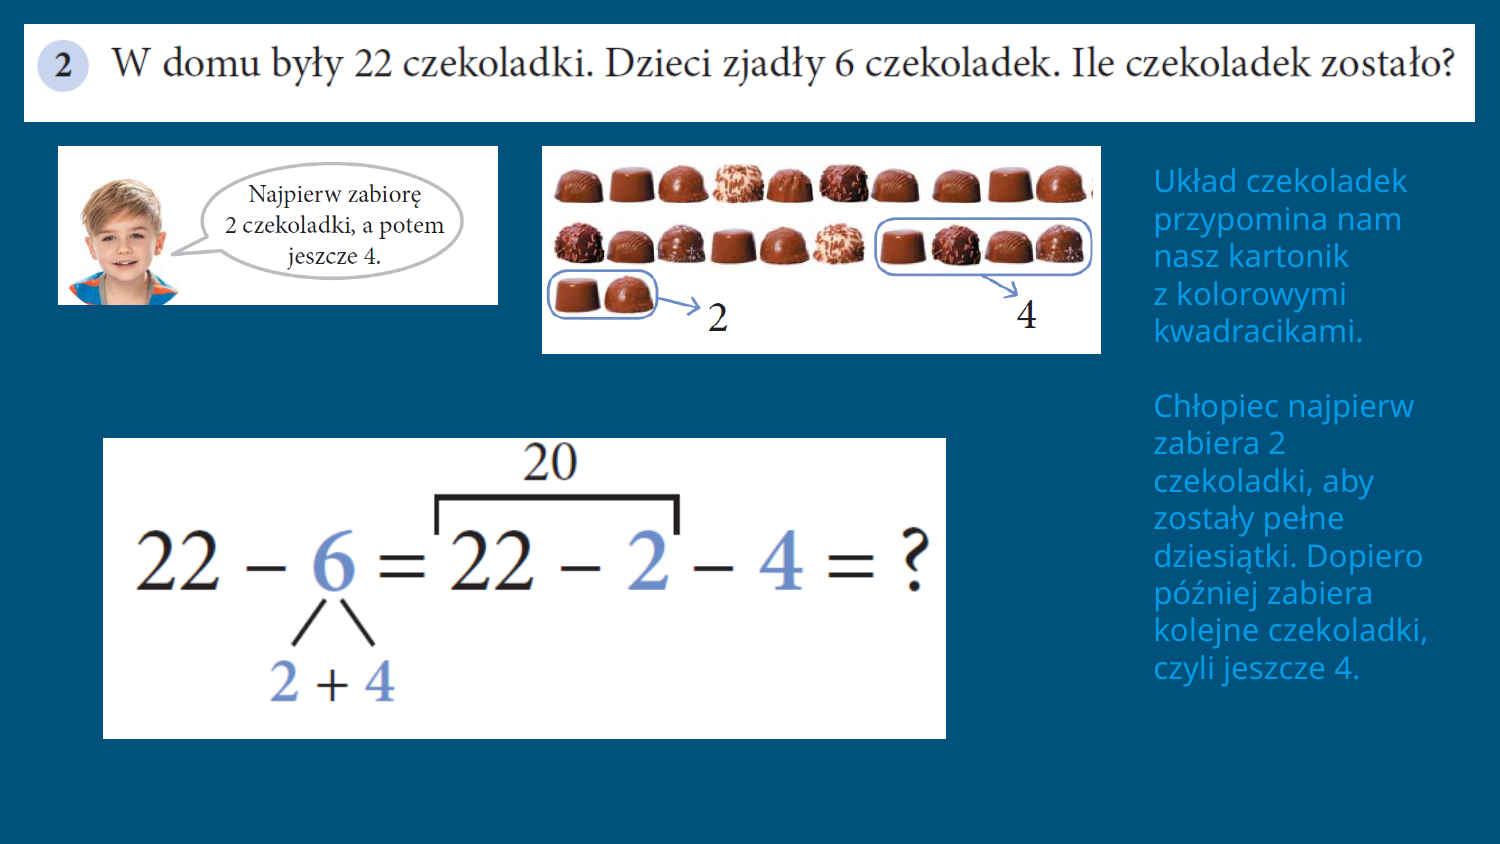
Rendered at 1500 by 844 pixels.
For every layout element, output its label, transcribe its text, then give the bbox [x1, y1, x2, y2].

picture [25, 25, 1474, 121]
text_box Układ czekoladek przypomina nam nasz kartonik z kolorowymi kwadracikami. Chłopiec najpierw zabiera 2 czekoladki, aby zostały pełne dziesiątki. Dopiero później zabiera kolejne czekoladki, czyli jeszcze 4. [1138, 146, 1450, 758]
picture [104, 439, 945, 738]
picture [543, 147, 1100, 353]
picture [59, 147, 497, 304]
